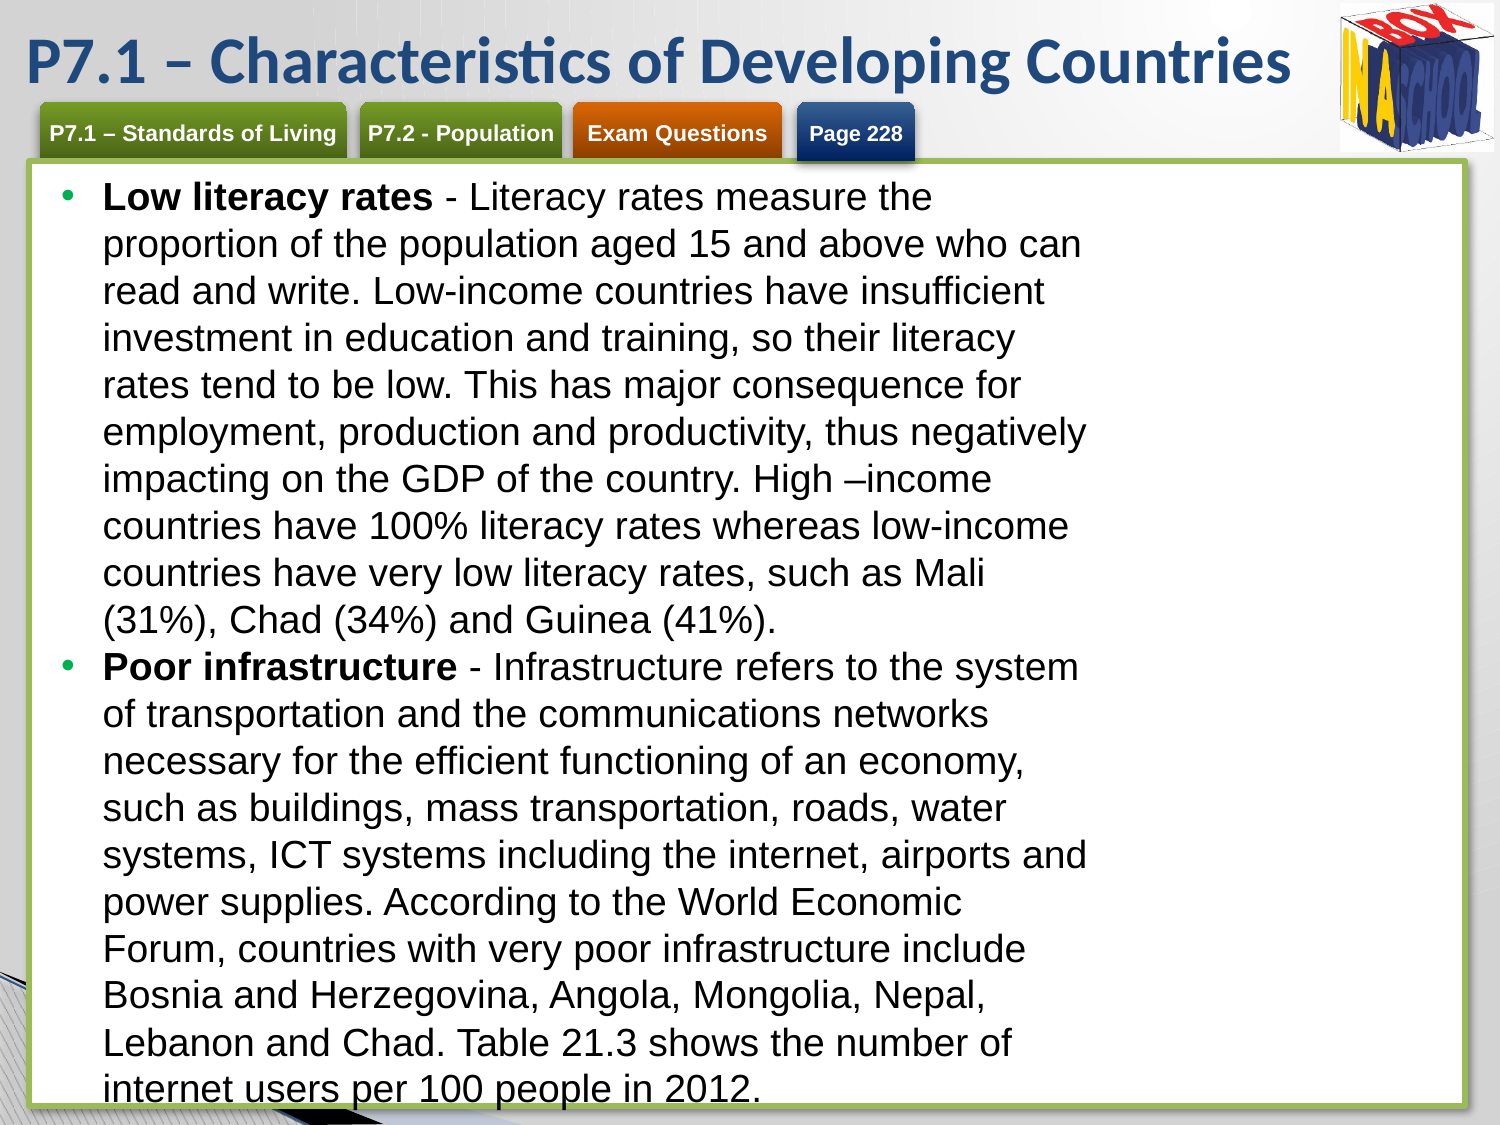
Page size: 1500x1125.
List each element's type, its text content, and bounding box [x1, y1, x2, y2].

picture [1340, 3, 1495, 152]
text_box Page 228 [797, 101, 916, 162]
picture [291, 1119, 303, 1125]
text_box Low literacy rates - Literacy rates measure the proportion of the population aged 15 and above who can read and write. Low-income countries have insufficient investment in education and training, so their literacy rates tend to be low. This has major consequence for employment, production and productivity, thus negatively impacting on the GDP of the country. High –income countries have 100% literacy rates whereas low-income countries have very low literacy rates, such as Mali (31%), Chad (34%) and Guinea (41%). Poor infrastructure - Infrastructure refers to the system of transportation and the communications networks necessary for the efficient functioning of an economy, such as buildings, mass transportation, roads, water systems, ICT systems including the internet, airports and power supplies. According to the World Economic Forum, countries with very poor infrastructure include Bosnia and Herzegovina, Angola, Mongolia, Nepal, Lebanon and Chad. Table 21.3 shows the number of internet users per 100 people in 2012. [43, 164, 1105, 1119]
title P7.1 – Characteristics of Developing Countries [11, 11, 1465, 102]
